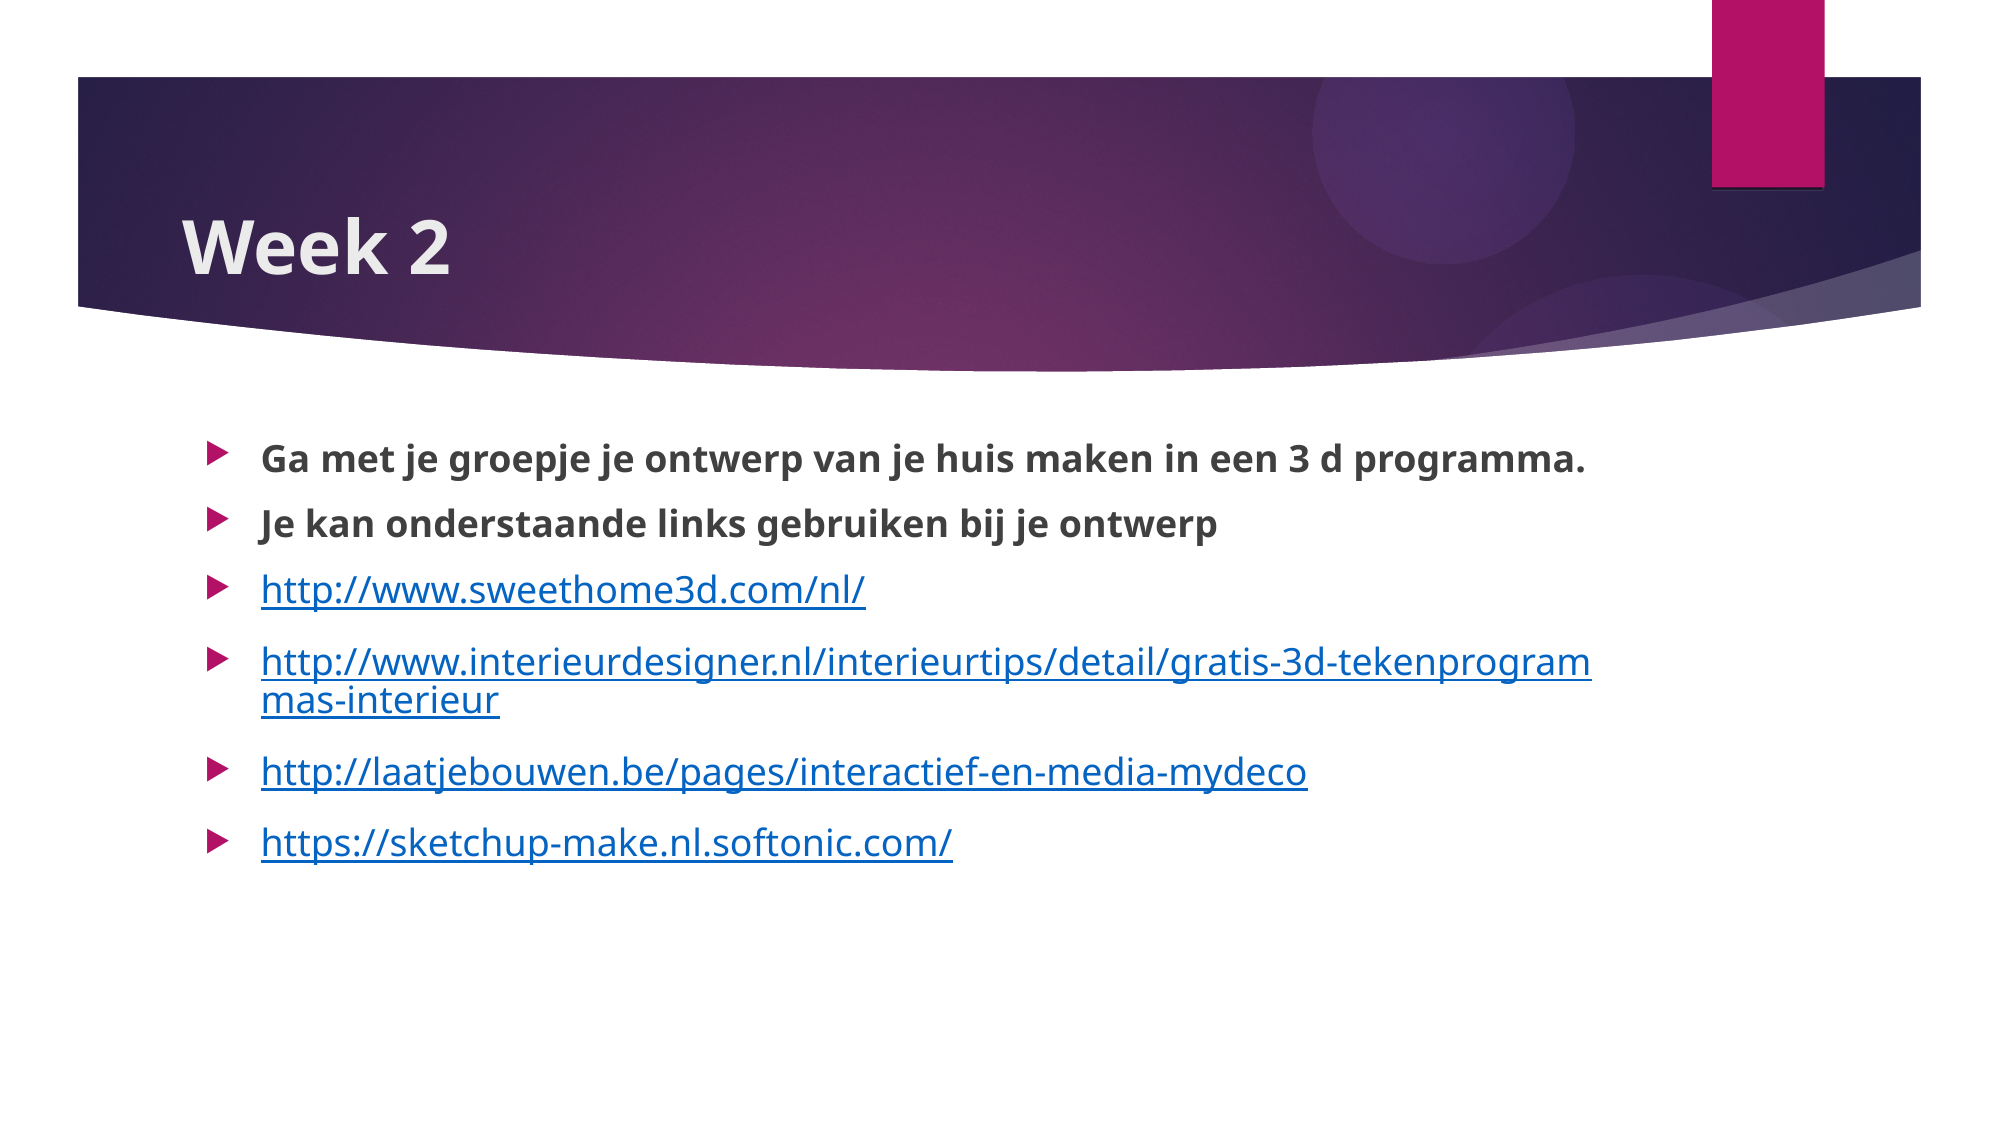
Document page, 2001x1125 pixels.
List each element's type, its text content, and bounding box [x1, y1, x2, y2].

list Ga met je groepje je ontwerp van je huis maken in een 3 d programma. Je kan onderstaande links gebruiken bij je ontwerp http://www.sweethome3d.com/nl/ http://www.interieurdesigner.nl/interieurtips/detail/gratis-3d-tekenprogrammas-interieur http://laatjebouwen.be/pages/interactief-en-media-mydeco https://sketchup-make.nl.softonic.com/ [189, 427, 1638, 988]
title Week 2 [167, 163, 1605, 326]
picture [79, 78, 1920, 371]
